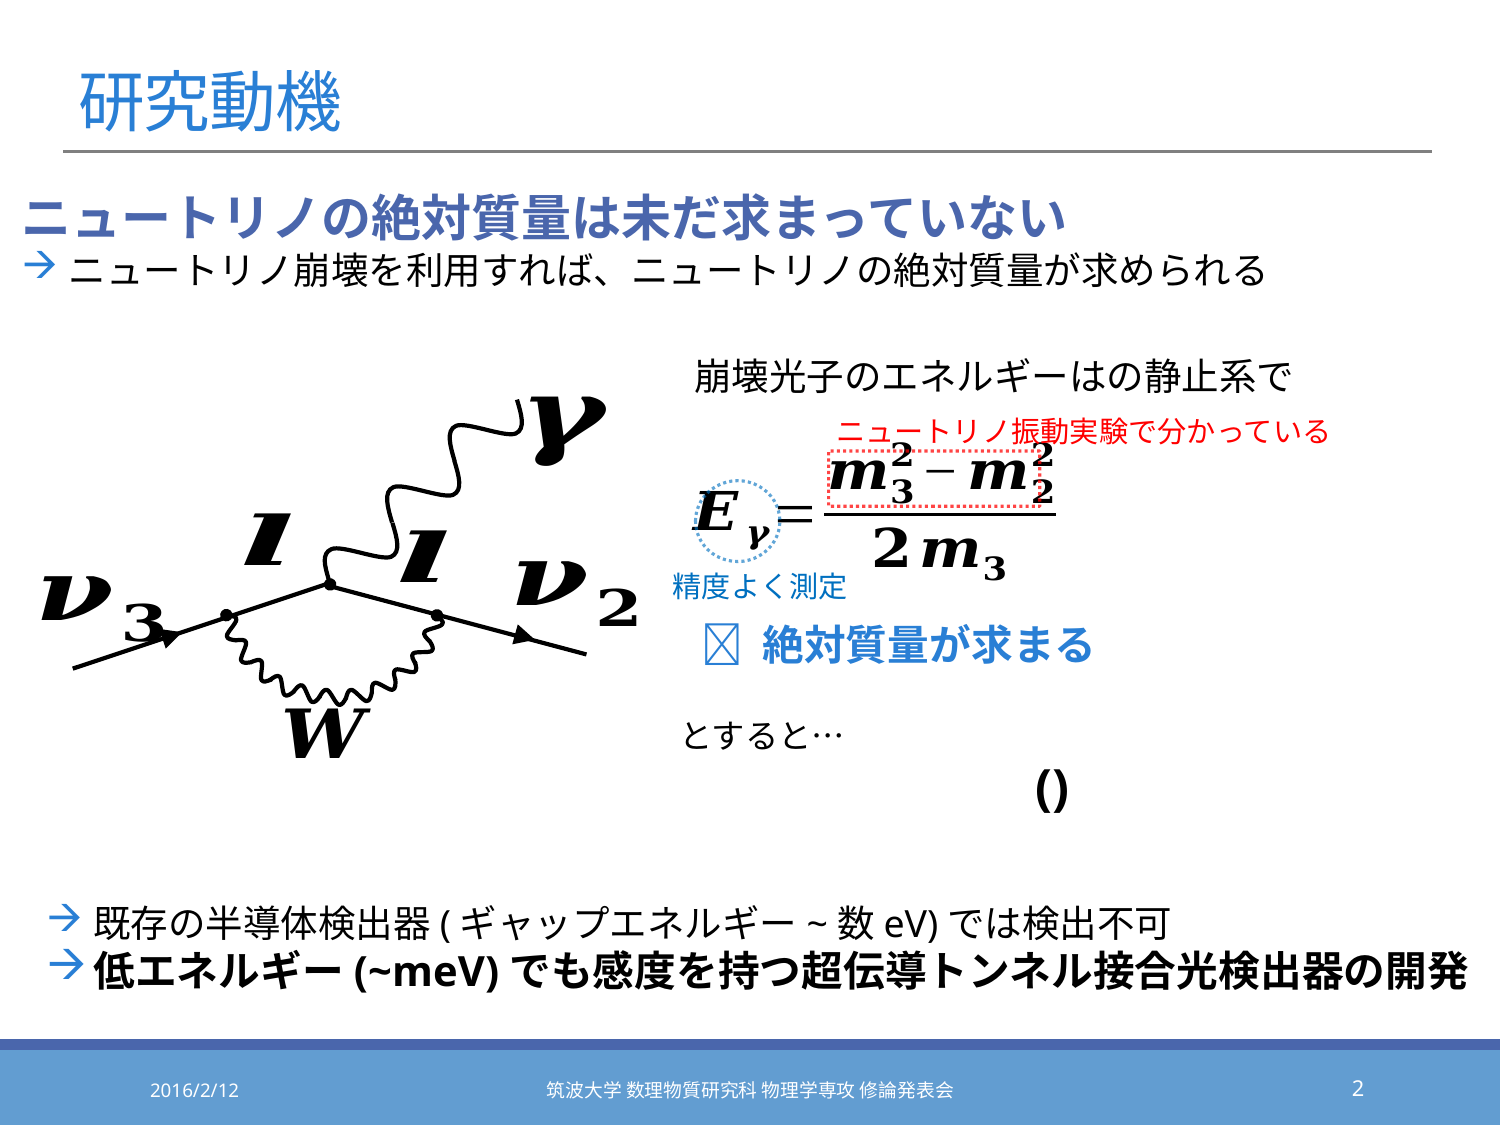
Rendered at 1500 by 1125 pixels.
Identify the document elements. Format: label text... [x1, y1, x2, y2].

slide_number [135, 1059, 440, 1120]
text_box ニュートリノの絶対質量は未だ求まっていない ニュートリノ崩壊を利用すれば、ニュートリノの絶対質量が求められる [6, 179, 1284, 300]
slide_number 2 [1218, 1059, 1380, 1120]
footer 筑波大学 数理物質研究科 物理学専攻 修論発表会 [453, 1059, 1047, 1120]
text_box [34, 362, 642, 776]
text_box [664, 345, 1325, 678]
text_box 既存の半導体検出器(ギャップエネルギー~数eV)では検出不可 低エネルギー(~meV)でも感度を持つ超伝導トンネル接合光検出器の開発 [31, 892, 1494, 1003]
title 研究動機 [63, 47, 1433, 148]
